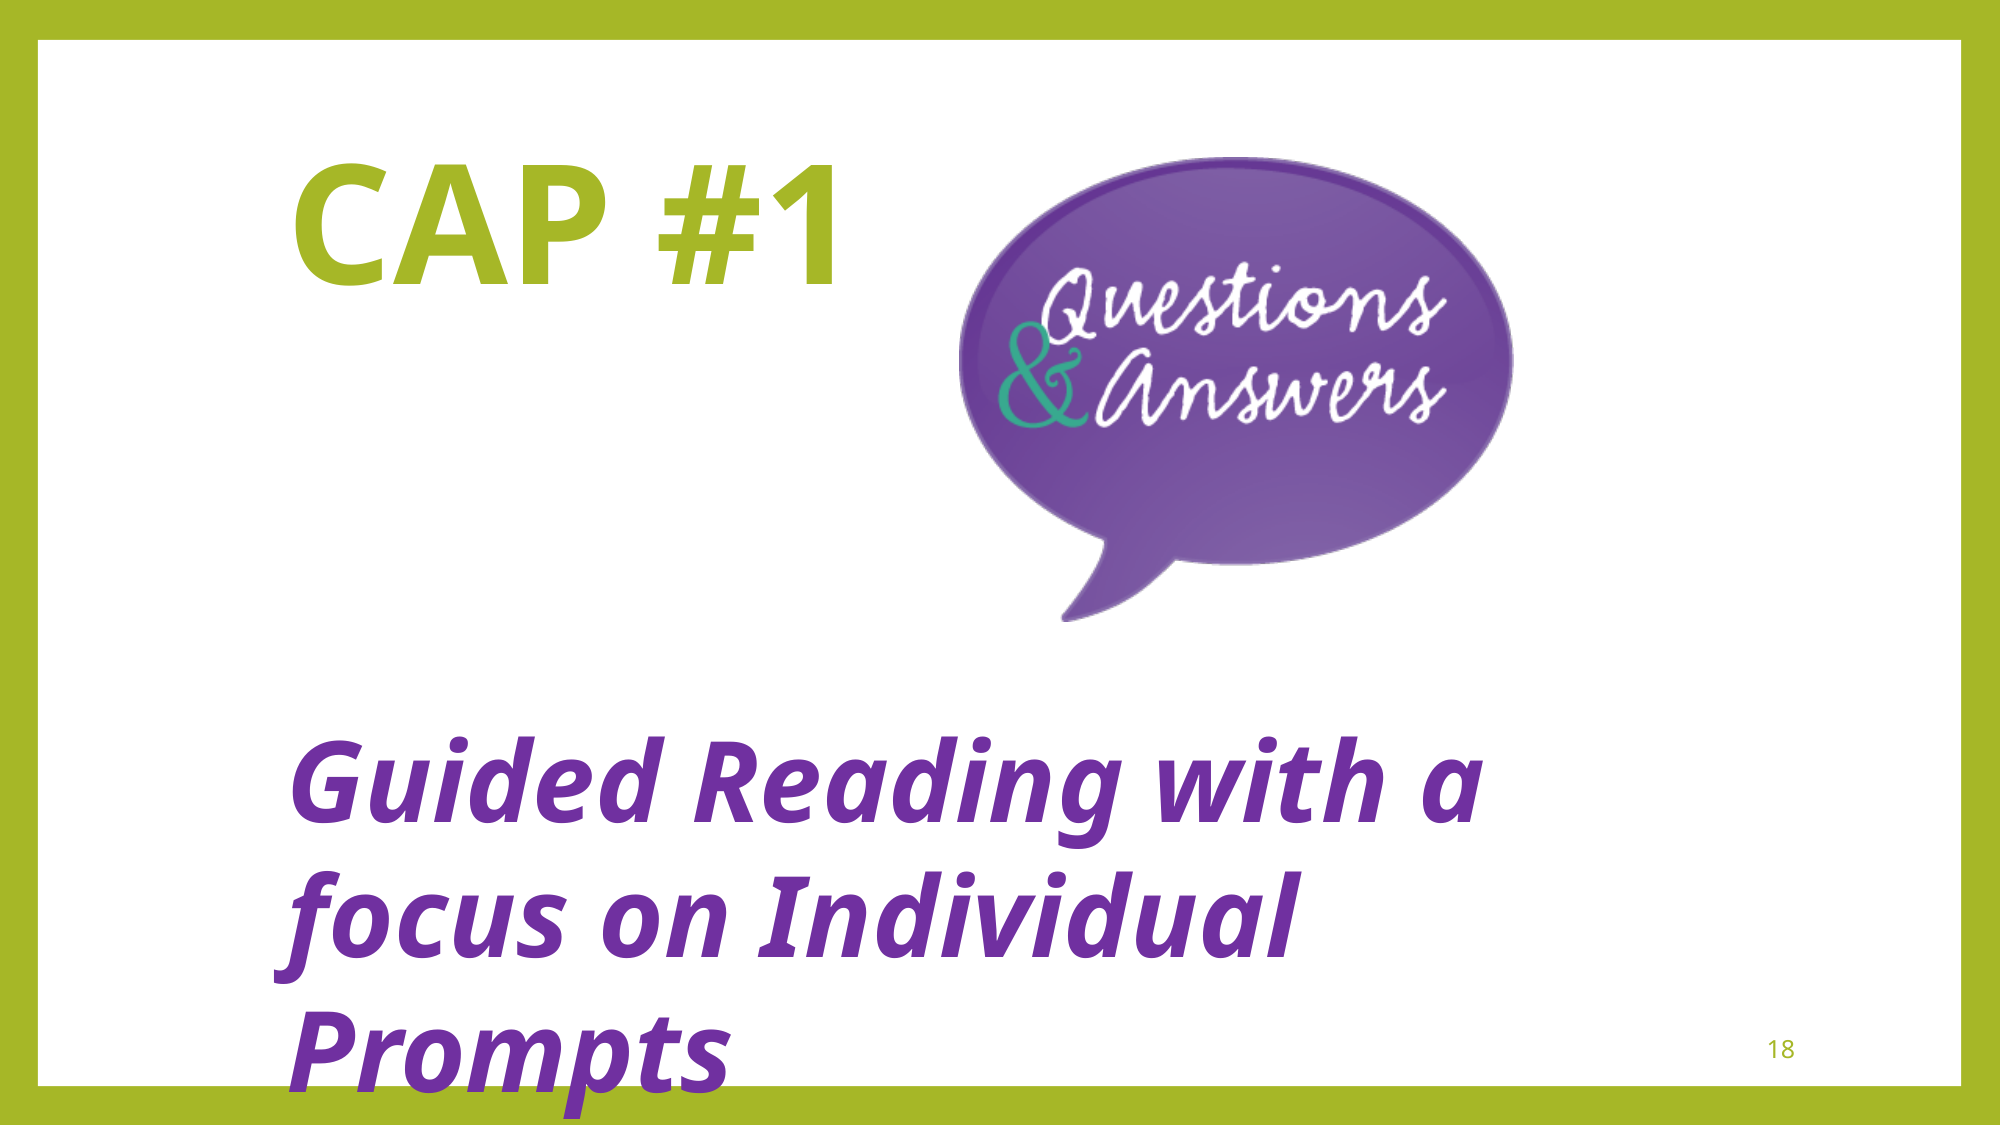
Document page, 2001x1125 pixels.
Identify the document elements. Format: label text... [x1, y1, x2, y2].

picture [959, 157, 1515, 623]
title CAP #1 [271, 76, 960, 385]
text_box Guided Reading with a focus on Individual Prompts [271, 702, 1683, 1123]
slide_number 18 [1530, 1020, 1811, 1081]
